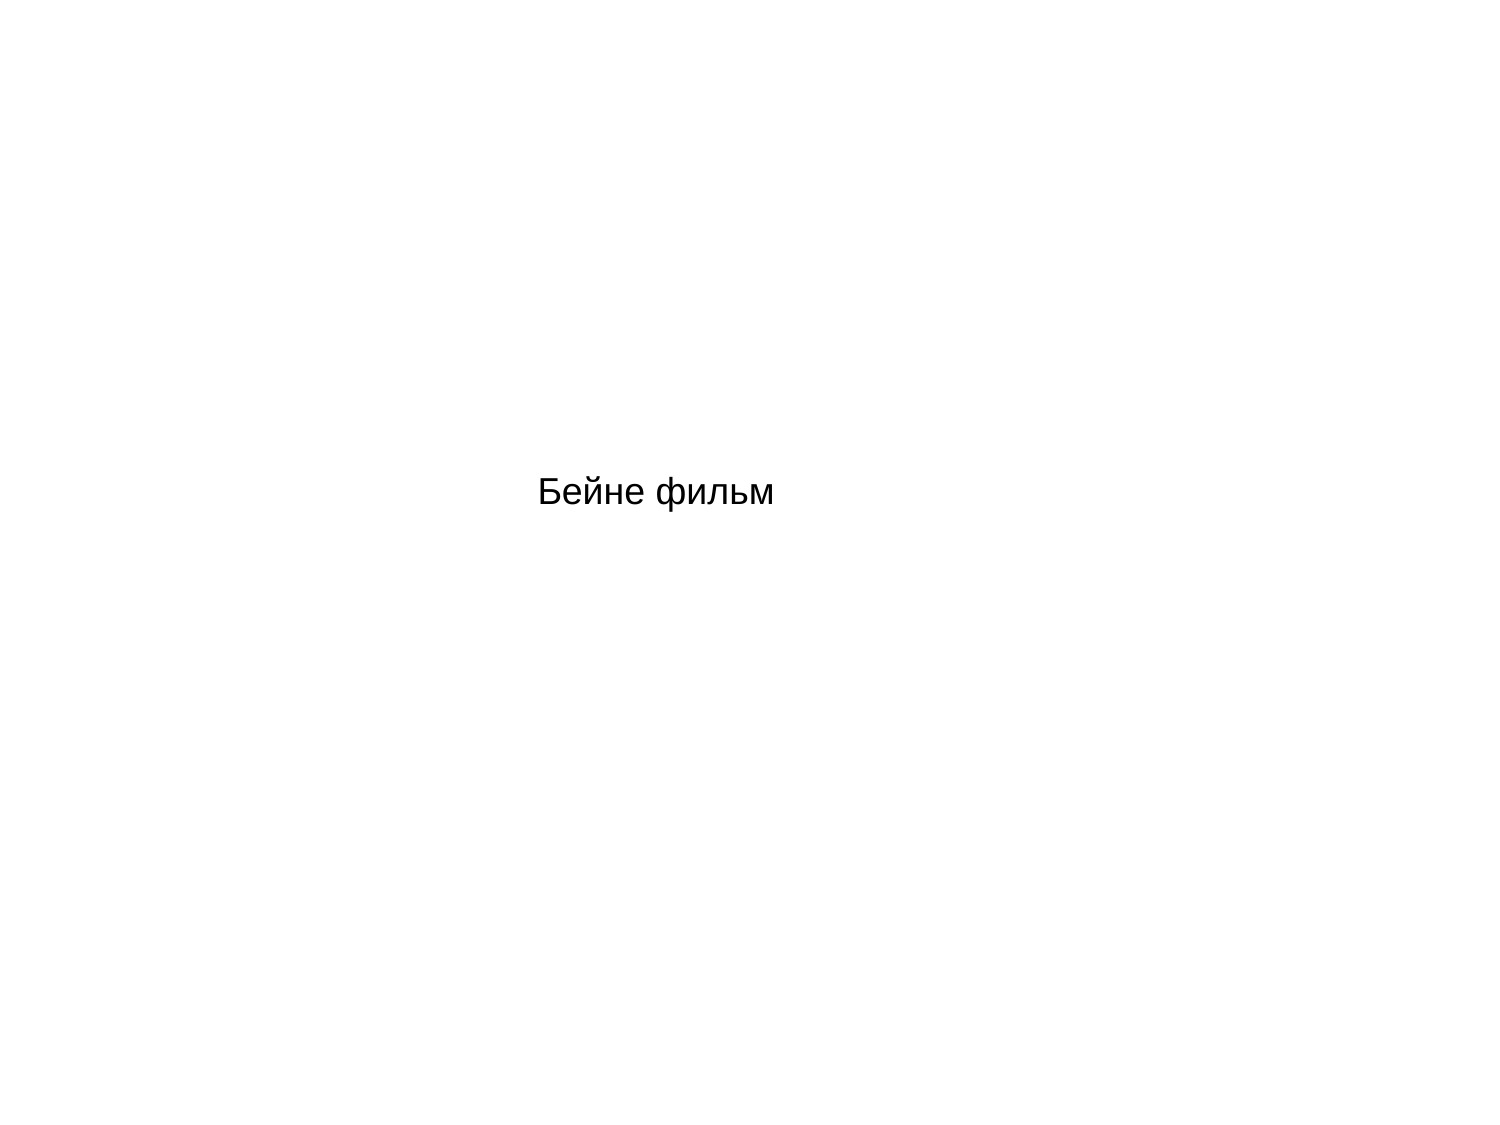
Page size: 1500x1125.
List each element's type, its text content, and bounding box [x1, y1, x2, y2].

text_box Бейне фильм [522, 459, 790, 520]
